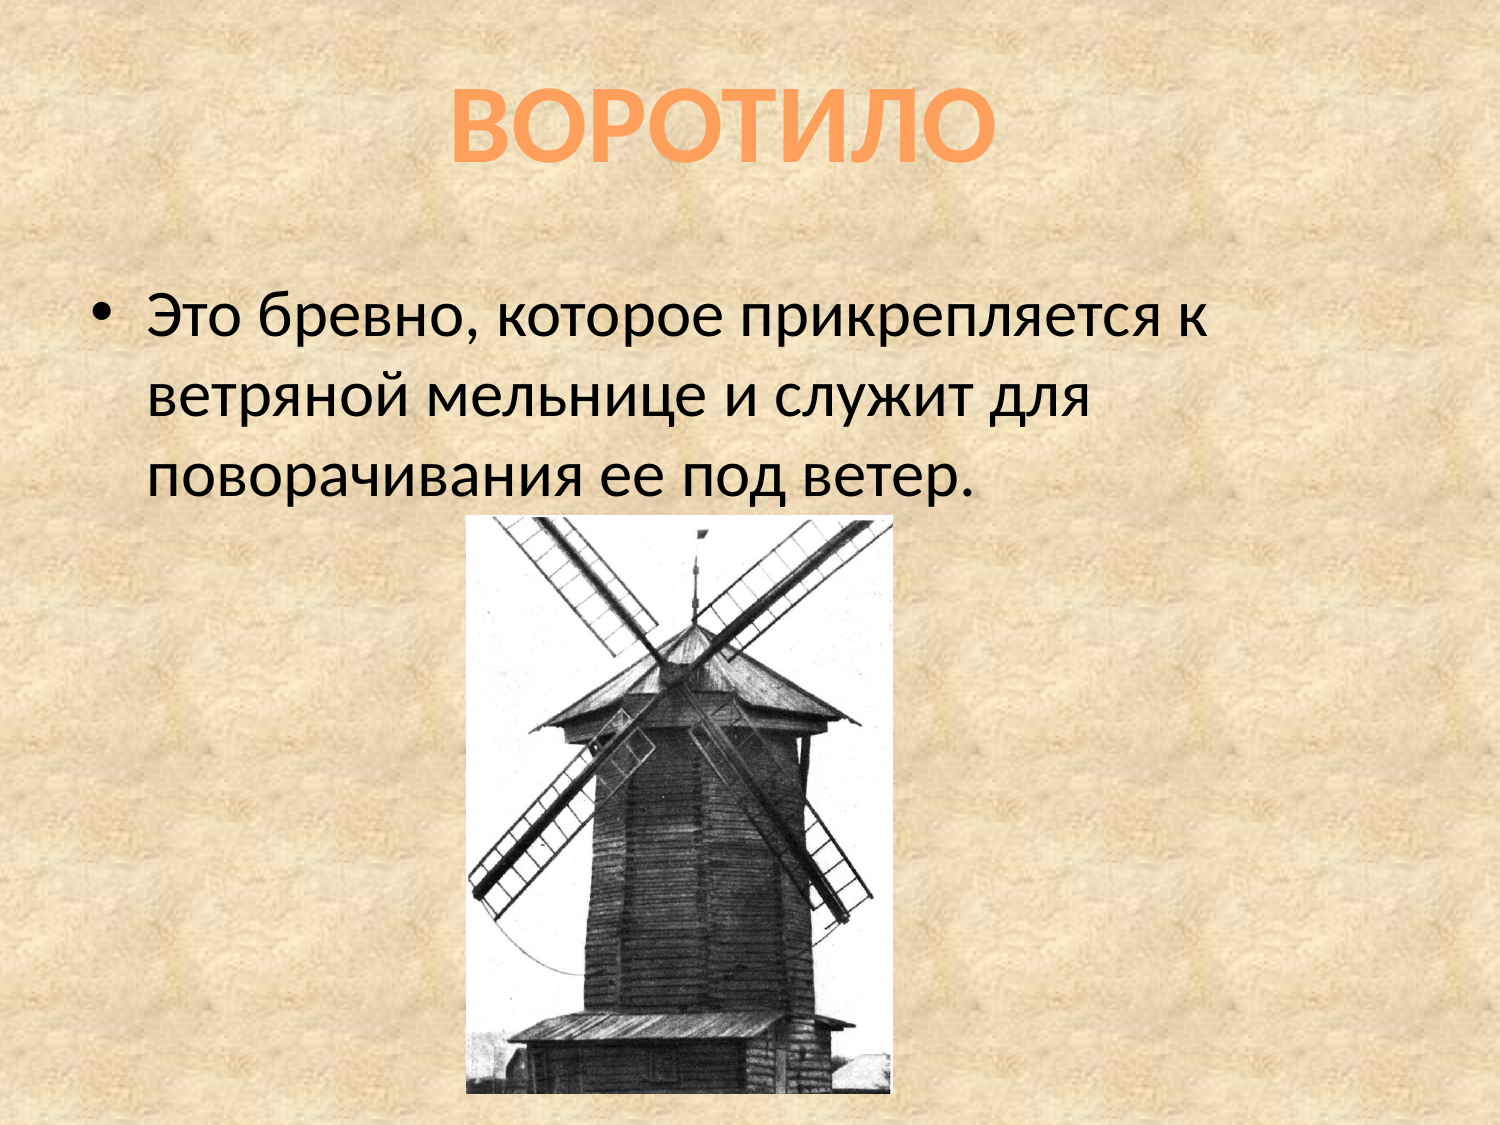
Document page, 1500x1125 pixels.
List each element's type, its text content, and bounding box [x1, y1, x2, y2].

text_box ВОРОТИЛО [433, 42, 1013, 193]
picture [0, 0, 1500, 1125]
list Это бревно, которое прикрепляется к ветряной мельнице и служит для поворачивания ее под ветер. [75, 262, 1425, 1005]
